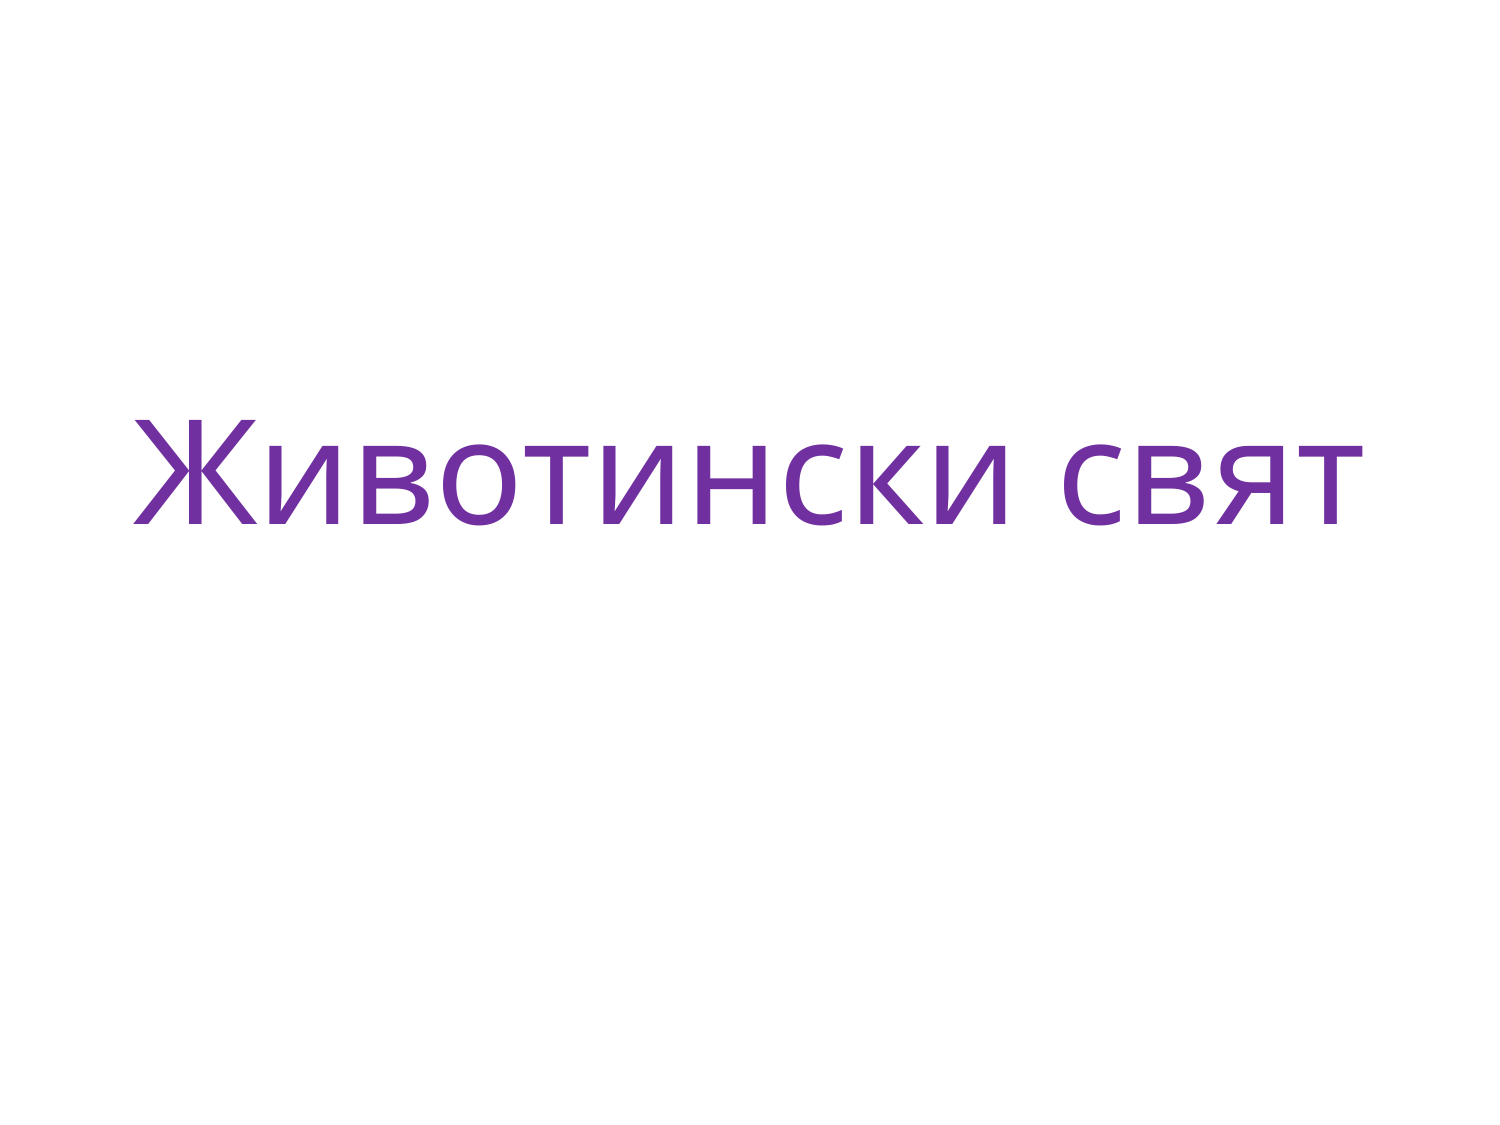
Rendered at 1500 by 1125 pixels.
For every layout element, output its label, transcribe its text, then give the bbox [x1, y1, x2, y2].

title Животински свят [112, 326, 1388, 564]
